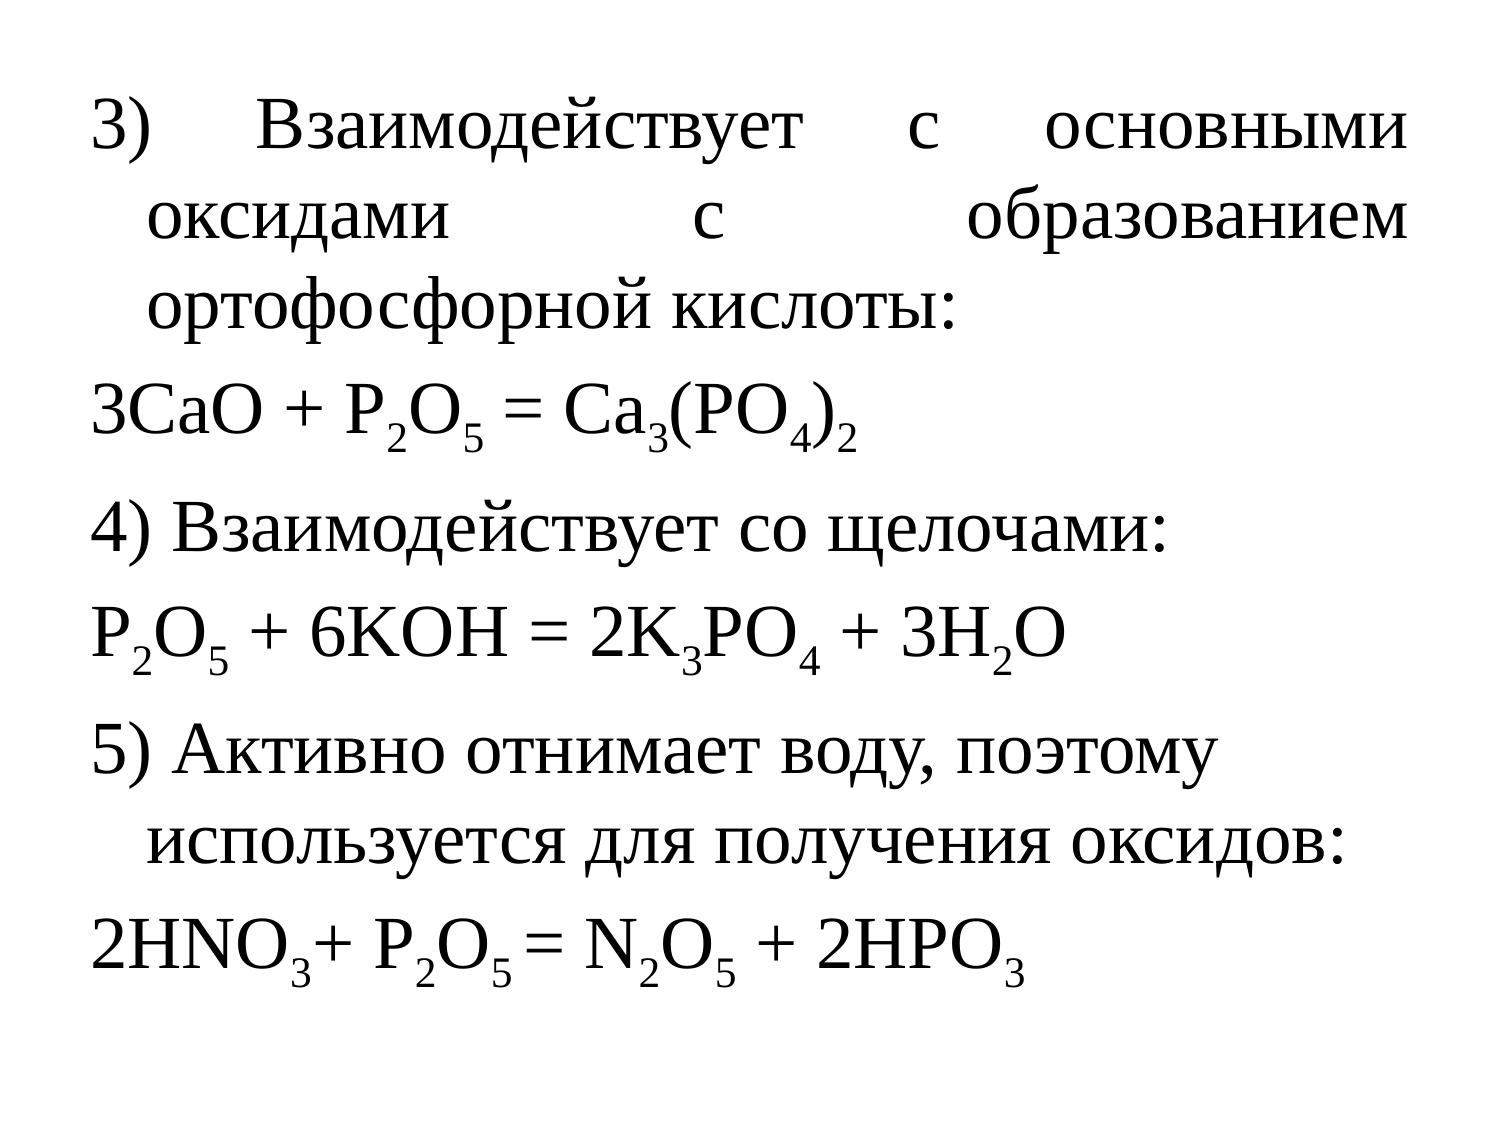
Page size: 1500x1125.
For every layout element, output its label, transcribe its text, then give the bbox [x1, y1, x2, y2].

list 3) Взаимодействует с основными оксидами с образованием ортофосфорной кислоты: 3CaO + P2O5 = Ca3(PO4)2 4) Взаимодействует со щелочами: P2O5 + 6KOH = 2K3PO4 + 3H2O 5) Активно отнимает воду, поэтому используется для получения оксидов: 2HNO3+ P2O5 = N2O5 + 2HPO3 [75, 66, 1425, 1005]
